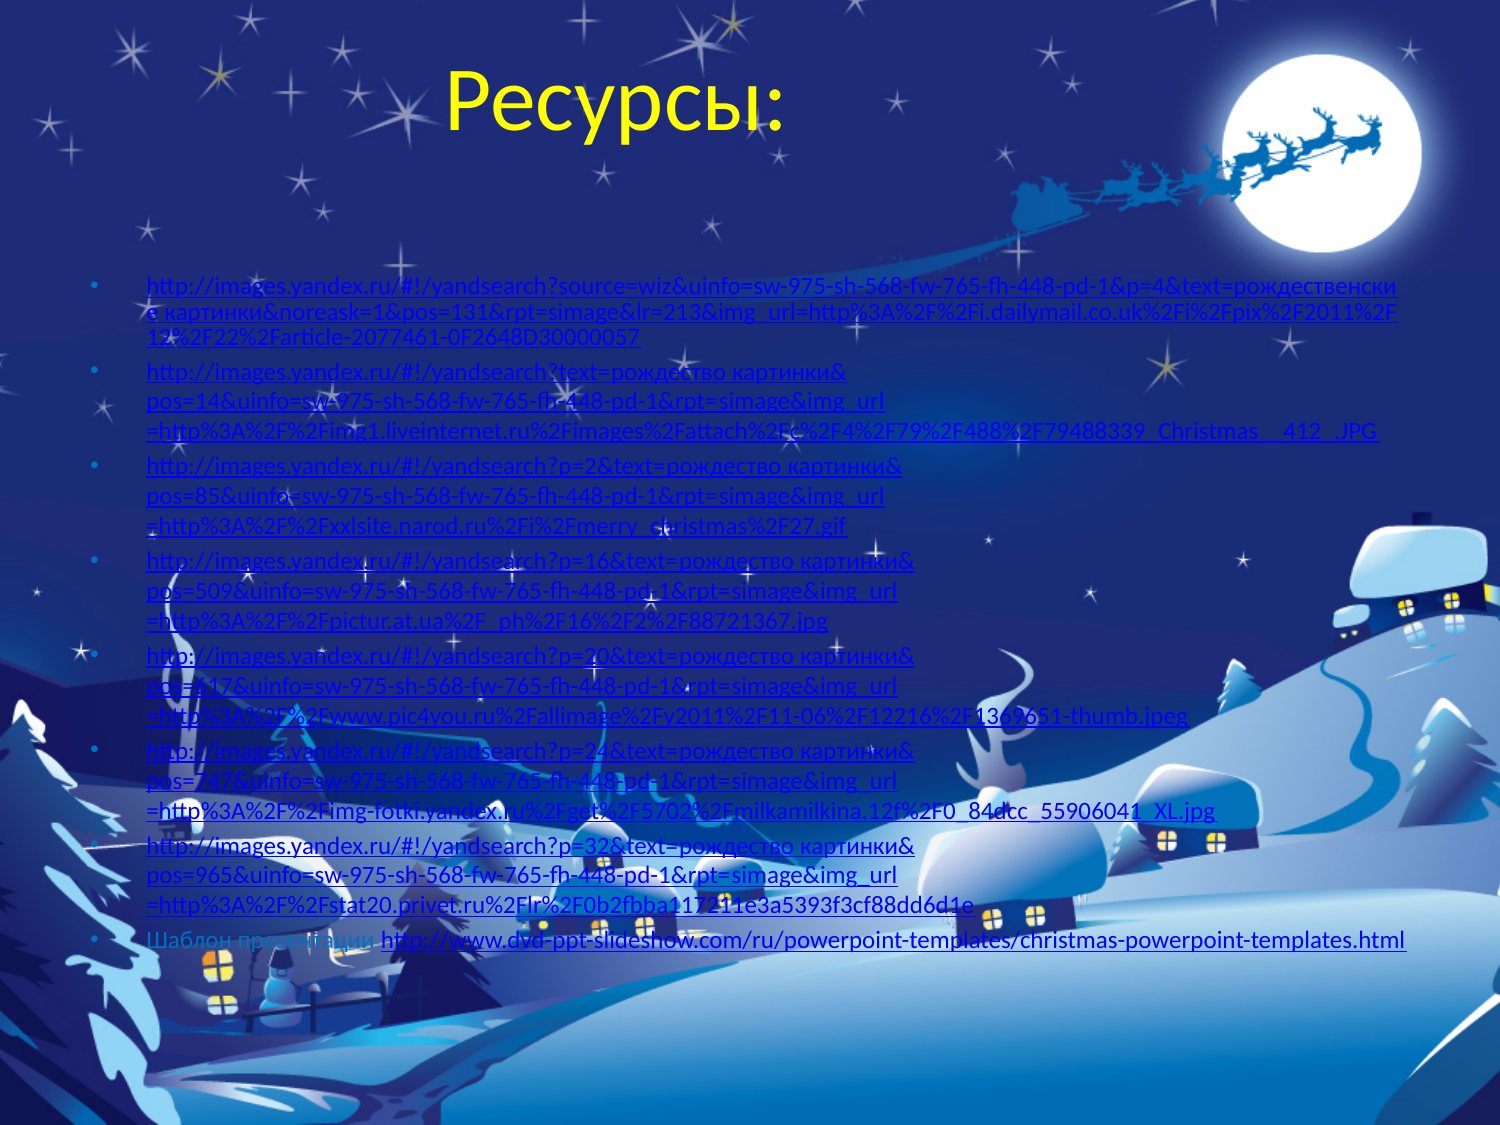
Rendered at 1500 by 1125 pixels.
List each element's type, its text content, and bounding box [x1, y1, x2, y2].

title Ресурсы: [0, 0, 1292, 188]
list http://images.yandex.ru/#!/yandsearch?source=wiz&uinfo=sw-975-sh-568-fw-765-fh-448-pd-1&p=4&text=рождественские картинки&noreask=1&pos=131&rpt=simage&lr=213&img_url=http%3A%2F%2Fi.dailymail.co.uk%2Fi%2Fpix%2F2011%2F12%2F22%2Farticle-2077461-0F2648D30000057 http://images.yandex.ru/#!/yandsearch?text=рождество картинки&pos=14&uinfo=sw-975-sh-568-fw-765-fh-448-pd-1&rpt=simage&img_url=http%3A%2F%2Fimg1.liveinternet.ru%2Fimages%2Fattach%2Fc%2F4%2F79%2F488%2F79488339_Christmas__412_.JPG http://images.yandex.ru/#!/yandsearch?p=2&text=рождество картинки&pos=85&uinfo=sw-975-sh-568-fw-765-fh-448-pd-1&rpt=simage&img_url=http%3A%2F%2Fxxlsite.narod.ru%2Fi%2Fmerry_christmas%2F27.gif http://images.yandex.ru/#!/yandsearch?p=16&text=рождество картинки&pos=509&uinfo=sw-975-sh-568-fw-765-fh-448-pd-1&rpt=simage&img_url=http%3A%2F%2Fpictur.at.ua%2F_ph%2F16%2F2%2F88721367.jpg http://images.yandex.ru/#!/yandsearch?p=20&text=рождество картинки&pos=617&uinfo=sw-975-sh-568-fw-765-fh-448-pd-1&rpt=simage&img_url=http%3A%2F%2Fwww.pic4you.ru%2Fallimage%2Fy2011%2F11-06%2F12216%2F1369651-thumb.jpeg http://images.yandex.ru/#!/yandsearch?p=24&text=рождество картинки&pos=747&uinfo=sw-975-sh-568-fw-765-fh-448-pd-1&rpt=simage&img_url=http%3A%2F%2Fimg-fotki.yandex.ru%2Fget%2F5702%2Fmilkamilkina.12f%2F0_84dcc_55906041_XL.jpg http://images.yandex.ru/#!/yandsearch?p=32&text=рождество картинки&pos=965&uinfo=sw-975-sh-568-fw-765-fh-448-pd-1&rpt=simage&img_url=http%3A%2F%2Fstat20.privet.ru%2Flr%2F0b2fbba117211e3a5393f3cf88dd6d1e Шаблон презентации http://www.dvd-ppt-slideshow.com/ru/powerpoint-templates/christmas-powerpoint-templates.html [75, 262, 1425, 1005]
picture [0, 0, 1500, 1125]
